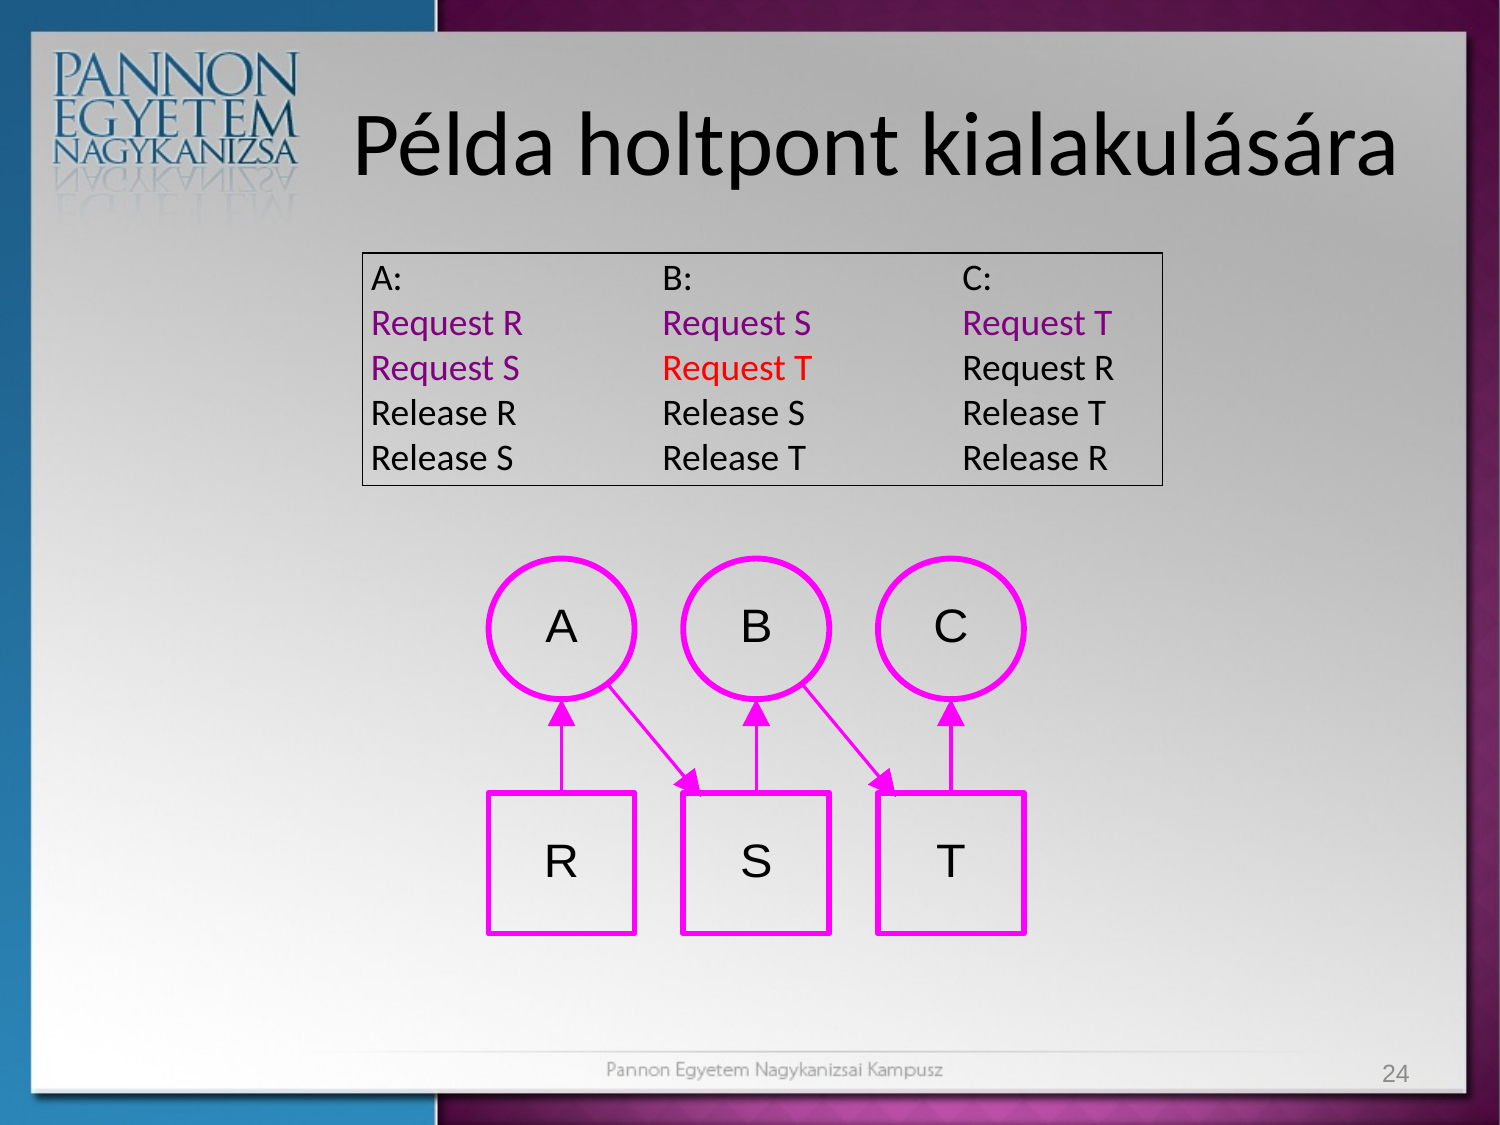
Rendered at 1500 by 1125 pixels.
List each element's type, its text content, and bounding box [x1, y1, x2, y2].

picture [0, 0, 1500, 1125]
text_box A: B: C: Request R Request S Request T Request S Request T Request R Release R Release S Release T Release S Release T Release R [362, 253, 1163, 486]
title Példa holtpont kialakulására [328, 45, 1425, 233]
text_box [412, 549, 1101, 1006]
slide_number 24 [1074, 1042, 1425, 1103]
